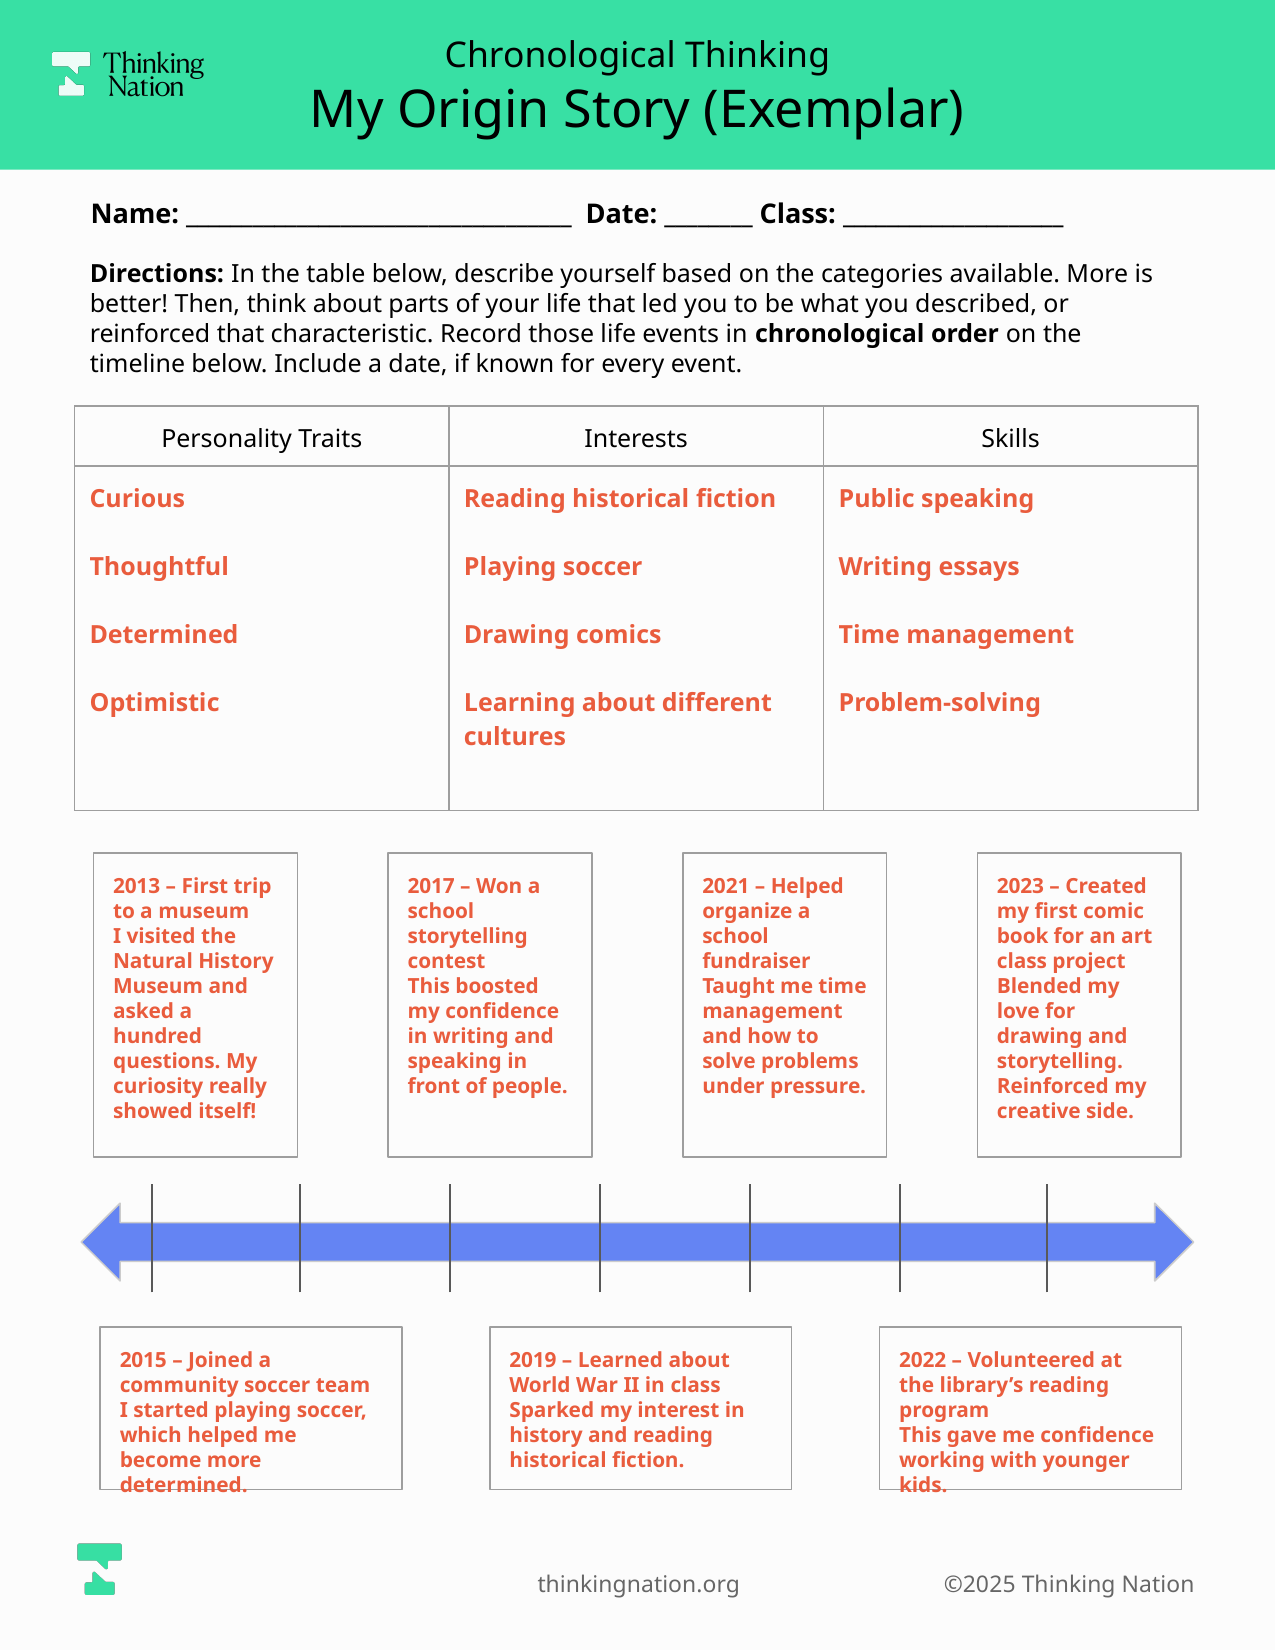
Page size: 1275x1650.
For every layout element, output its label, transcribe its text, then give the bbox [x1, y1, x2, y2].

text_box 2017 – Won a school storytelling contest This boosted my confidence in writing and speaking in front of people. [388, 853, 593, 1158]
text_box [754, 1222, 895, 1262]
text_box ©2025 Thinking Nation [909, 1553, 1211, 1605]
text_box [81, 1203, 147, 1281]
table_header Skills [824, 407, 1197, 465]
text_box [454, 1222, 595, 1262]
text_box 2013 – First trip to a museum I visited the Natural History Museum and asked a hundred questions. My curiosity really showed itself! [93, 853, 298, 1158]
table_header Personality Traits [75, 407, 448, 465]
text_box 2019 – Learned about World War II in class Sparked my interest in history and reading historical fiction. [489, 1327, 792, 1490]
text_box [304, 1222, 445, 1262]
text_box Chronological Thinking My Origin Story (Exemplar) [0, 0, 1275, 170]
table_cell Public speaking Writing essays Time management Problem-solving [824, 467, 1197, 810]
text_box [157, 1222, 295, 1262]
text_box Directions: In the table below, describe yourself based on the categories available. More is better! Then, think about parts of your life that led you to be what you described, or reinforced that characteristic. Record those life events in chronological order on the timeline below. Include a date, if known for every event. [74, 243, 1199, 392]
text_box 2022 – Volunteered at the library’s reading program This gave me confidence working with younger kids. [879, 1327, 1182, 1490]
text_box [904, 1222, 1042, 1262]
text_box thinkingnation.org [488, 1553, 790, 1605]
table_cell Curious Thoughtful Determined Optimistic [75, 467, 448, 810]
picture [63, 1533, 135, 1605]
table_cell Reading historical fiction Playing soccer Drawing comics Learning about different cultures [450, 467, 823, 810]
text_box 2021 – Helped organize a school fundraiser Taught me time management and how to solve problems under pressure. [682, 853, 887, 1158]
text_box 2023 – Created my first comic book for an art class project Blended my love for drawing and storytelling. Reinforced my creative side. [977, 853, 1182, 1158]
text_box [1051, 1203, 1194, 1281]
picture [35, 37, 210, 110]
text_box [604, 1222, 745, 1262]
table_header Interests [450, 407, 823, 465]
text_box 2015 – Joined a community soccer team I started playing soccer, which helped me become more determined. [100, 1327, 402, 1490]
text_box Name: ___________________________________ Date: ________ Class: ____________________ [74, 180, 1199, 243]
